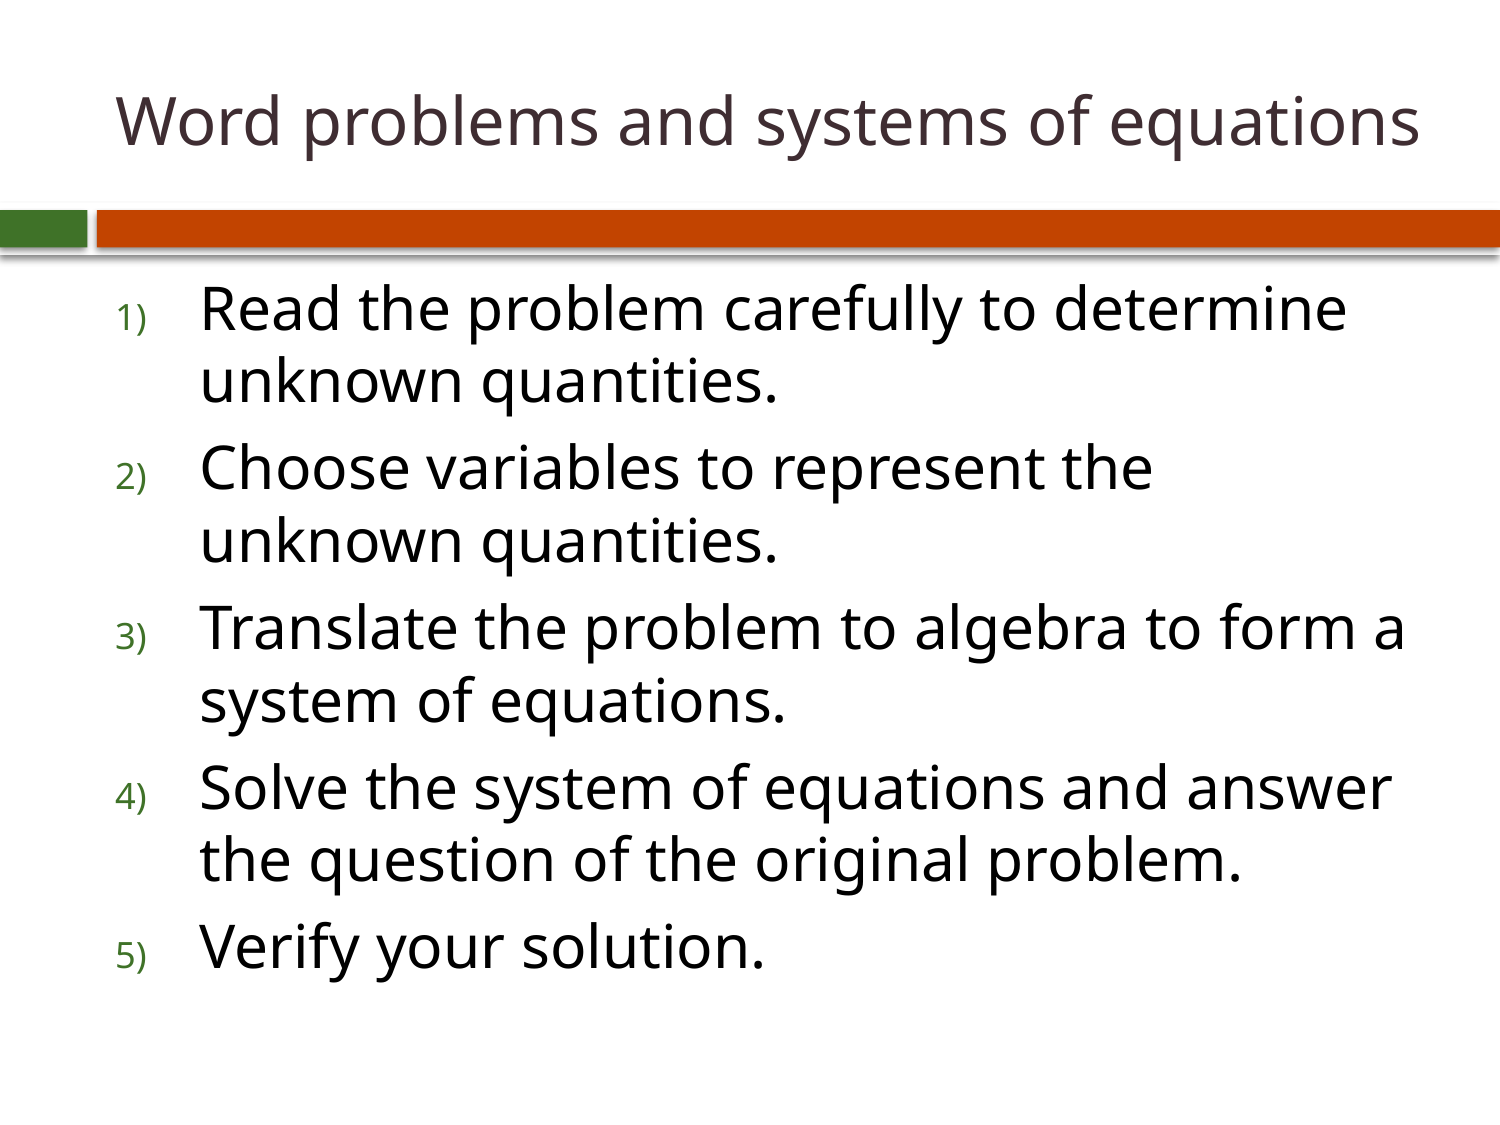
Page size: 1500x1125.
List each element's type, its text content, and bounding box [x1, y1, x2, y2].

list Read the problem carefully to determine unknown quantities. Choose variables to represent the unknown quantities. Translate the problem to algebra to form a system of equations. Solve the system of equations and answer the question of the original problem. Verify your solution. [100, 262, 1438, 1000]
title Word problems and systems of equations [100, 37, 1438, 200]
